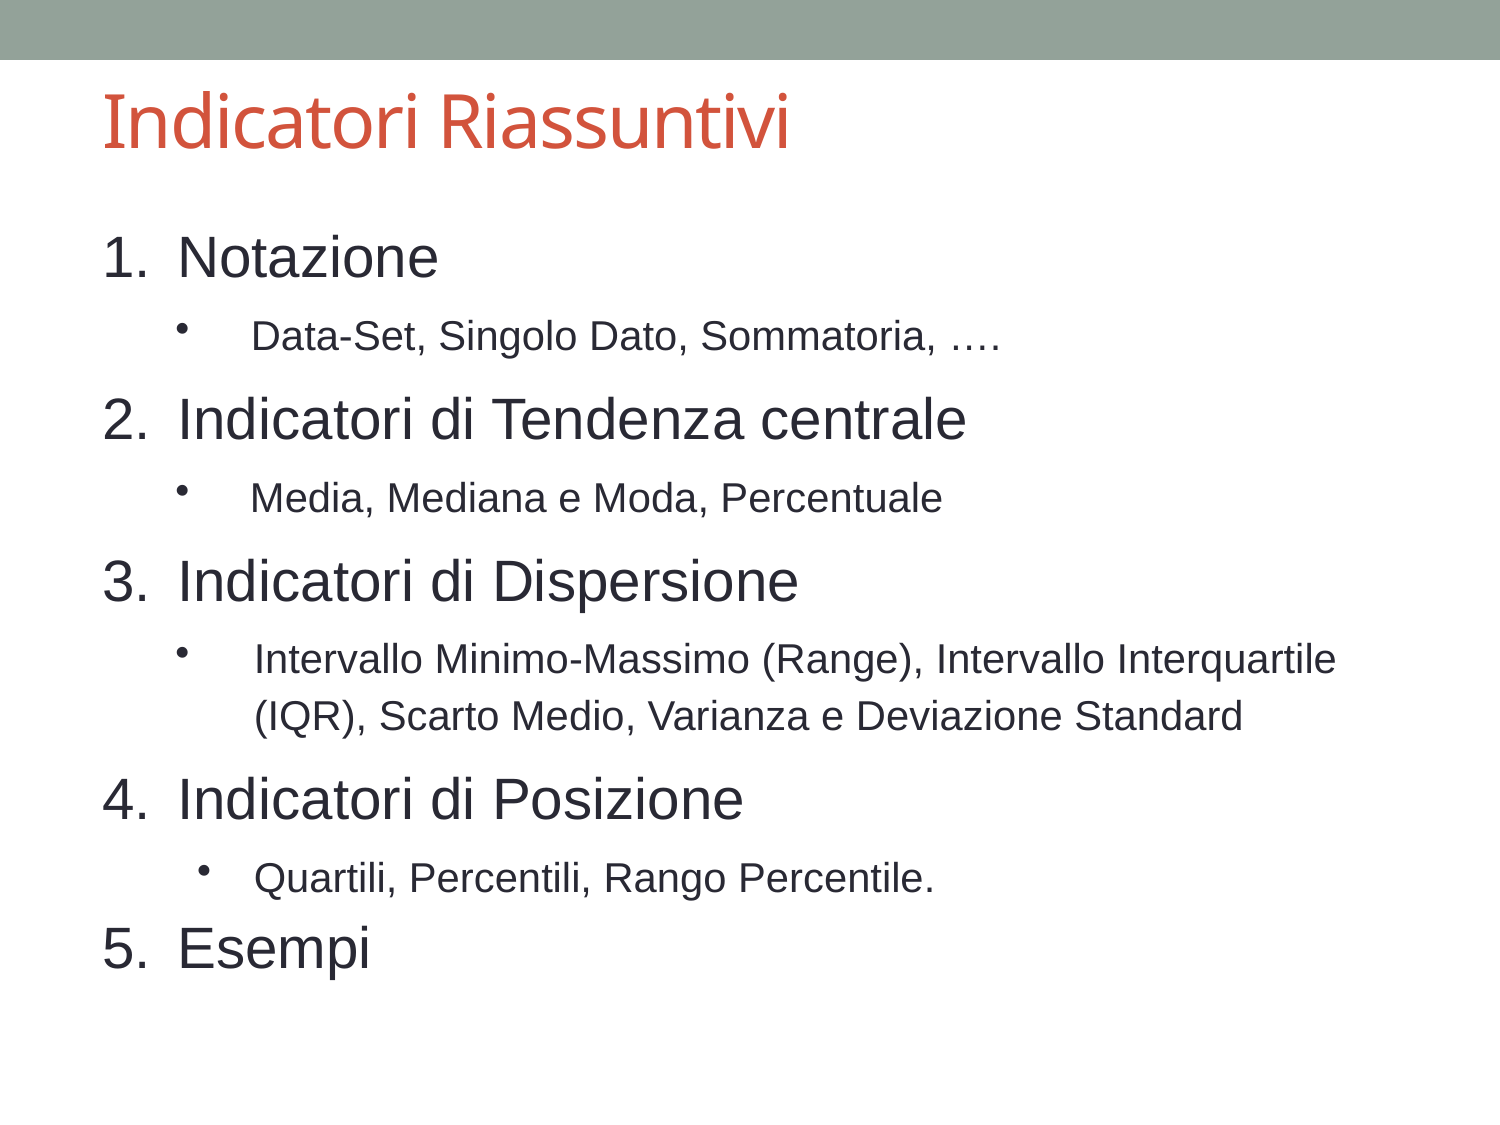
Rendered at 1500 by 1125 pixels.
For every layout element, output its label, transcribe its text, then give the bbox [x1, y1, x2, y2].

text_box Notazione Data-Set, Singolo Dato, Sommatoria, …. Indicatori di Tendenza centrale Media, Mediana e Moda, Percentuale Indicatori di Dispersione Intervallo Minimo-Massimo (Range), Intervallo Interquartile (IQR), Scarto Medio, Varianza e Deviazione Standard Indicatori di Posizione Quartili, Percentili, Rango Percentile. Esempi [87, 202, 1445, 1023]
title Indicatori Riassuntivi [87, 62, 1384, 174]
